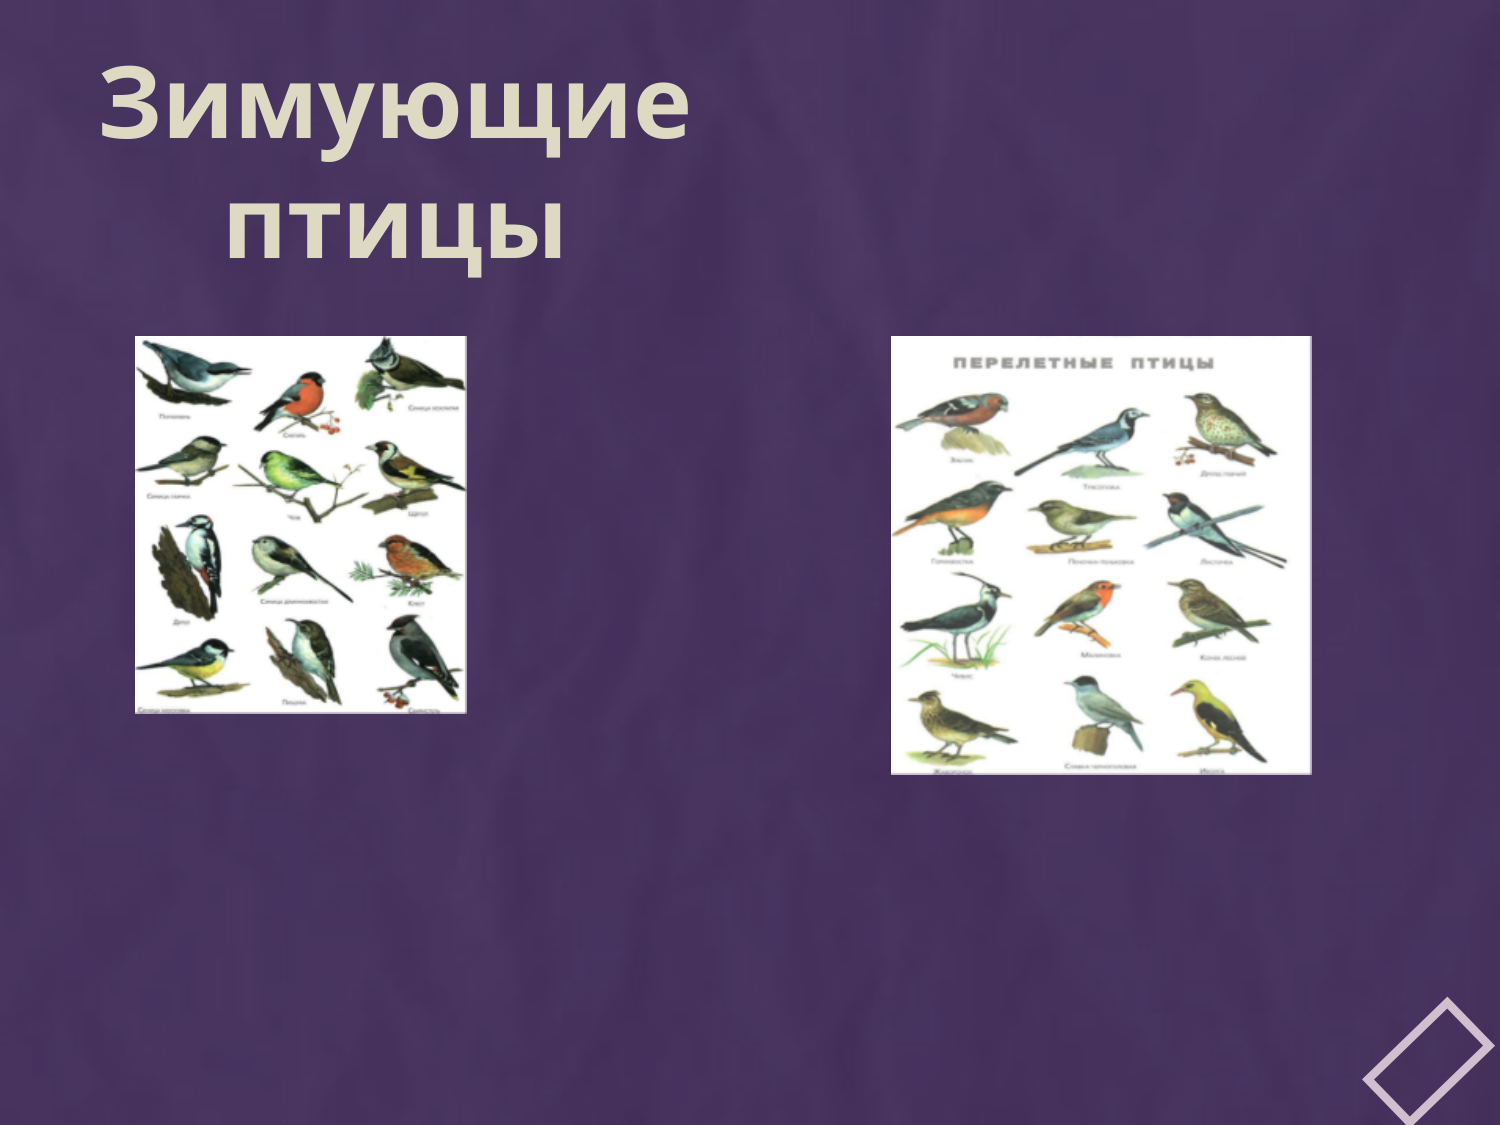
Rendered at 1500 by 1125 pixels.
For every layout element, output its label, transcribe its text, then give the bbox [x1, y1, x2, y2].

text_box Зимующие птицы [53, 30, 739, 286]
picture [891, 336, 1313, 775]
picture [135, 336, 467, 714]
